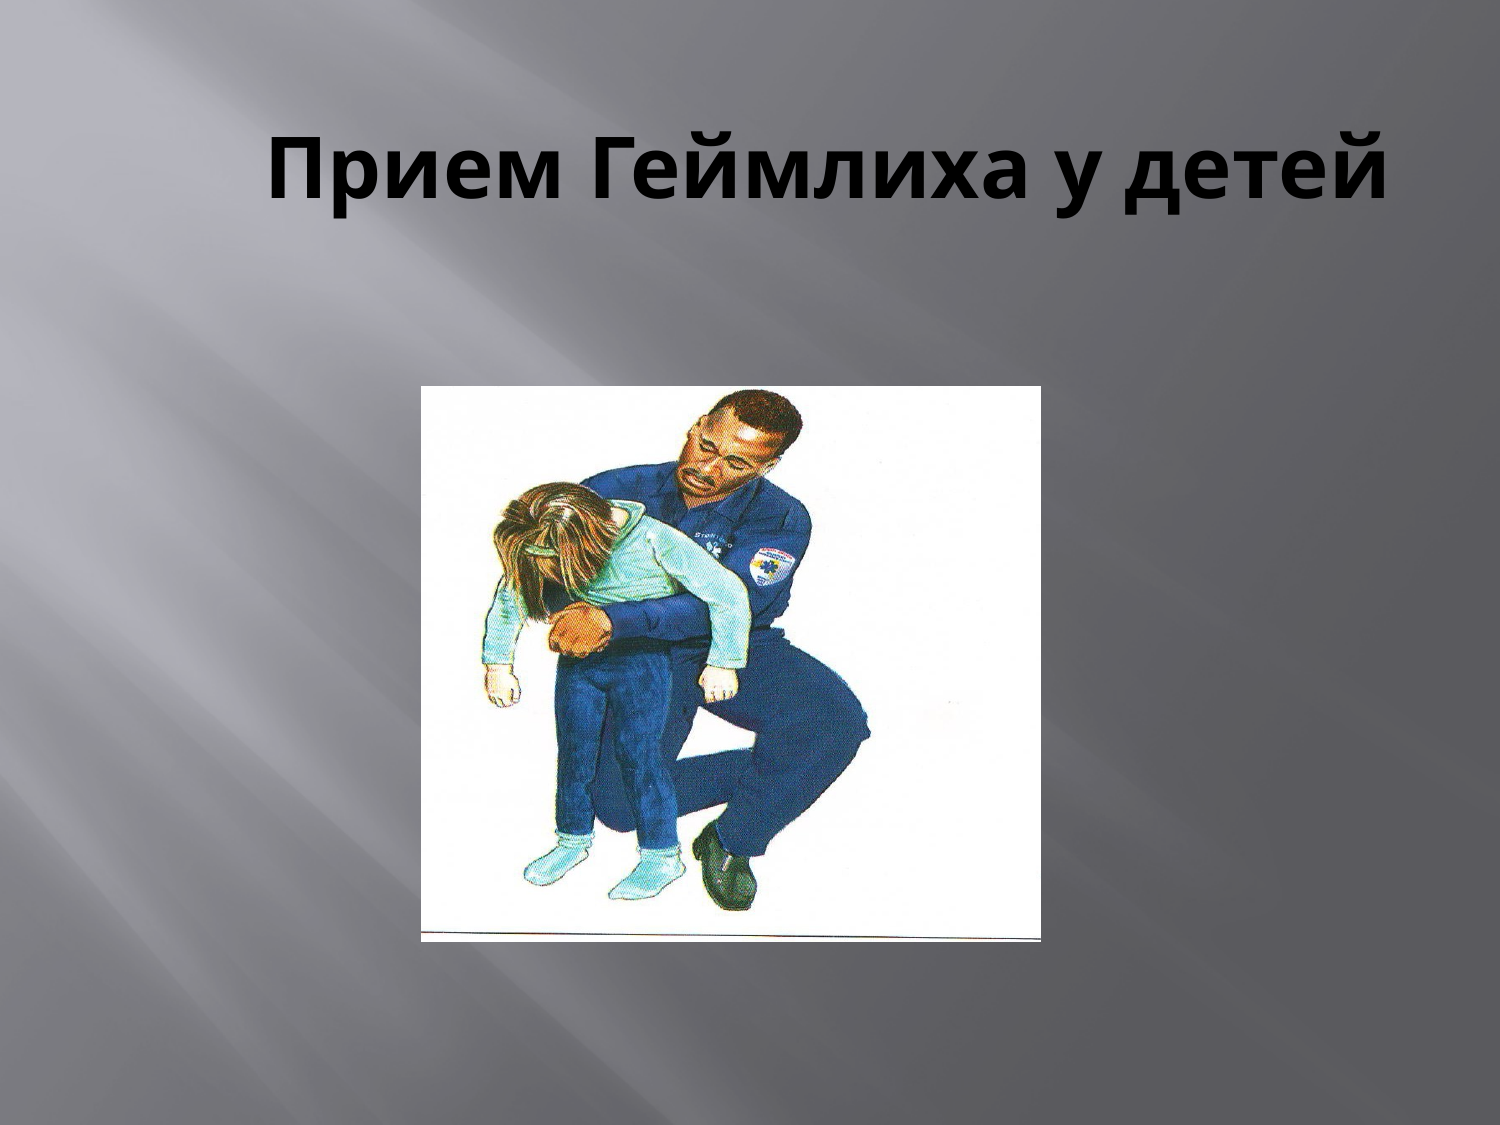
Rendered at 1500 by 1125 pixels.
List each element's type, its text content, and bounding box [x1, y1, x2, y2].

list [421, 386, 1041, 942]
title Прием Геймлиха у детей [188, 35, 1468, 293]
